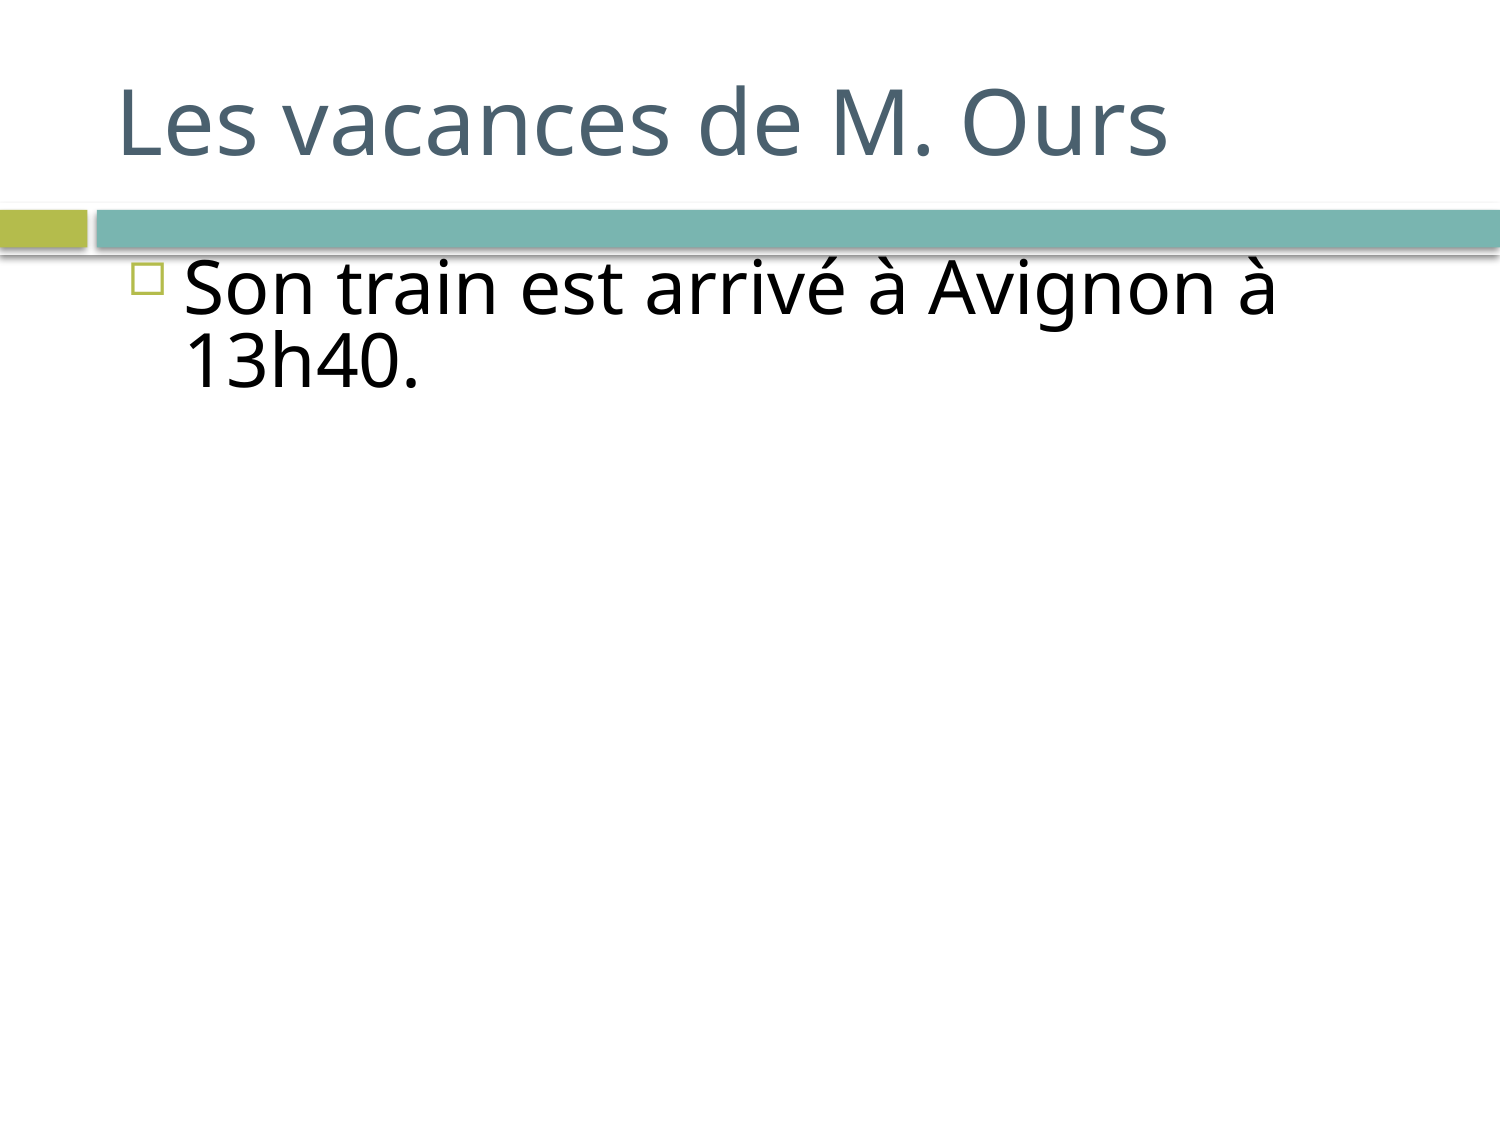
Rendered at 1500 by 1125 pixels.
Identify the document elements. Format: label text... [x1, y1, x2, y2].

title Les vacances de M. Ours [100, 37, 1438, 200]
list Son train est arrivé à Avignon à 13h40. [112, 249, 1500, 388]
